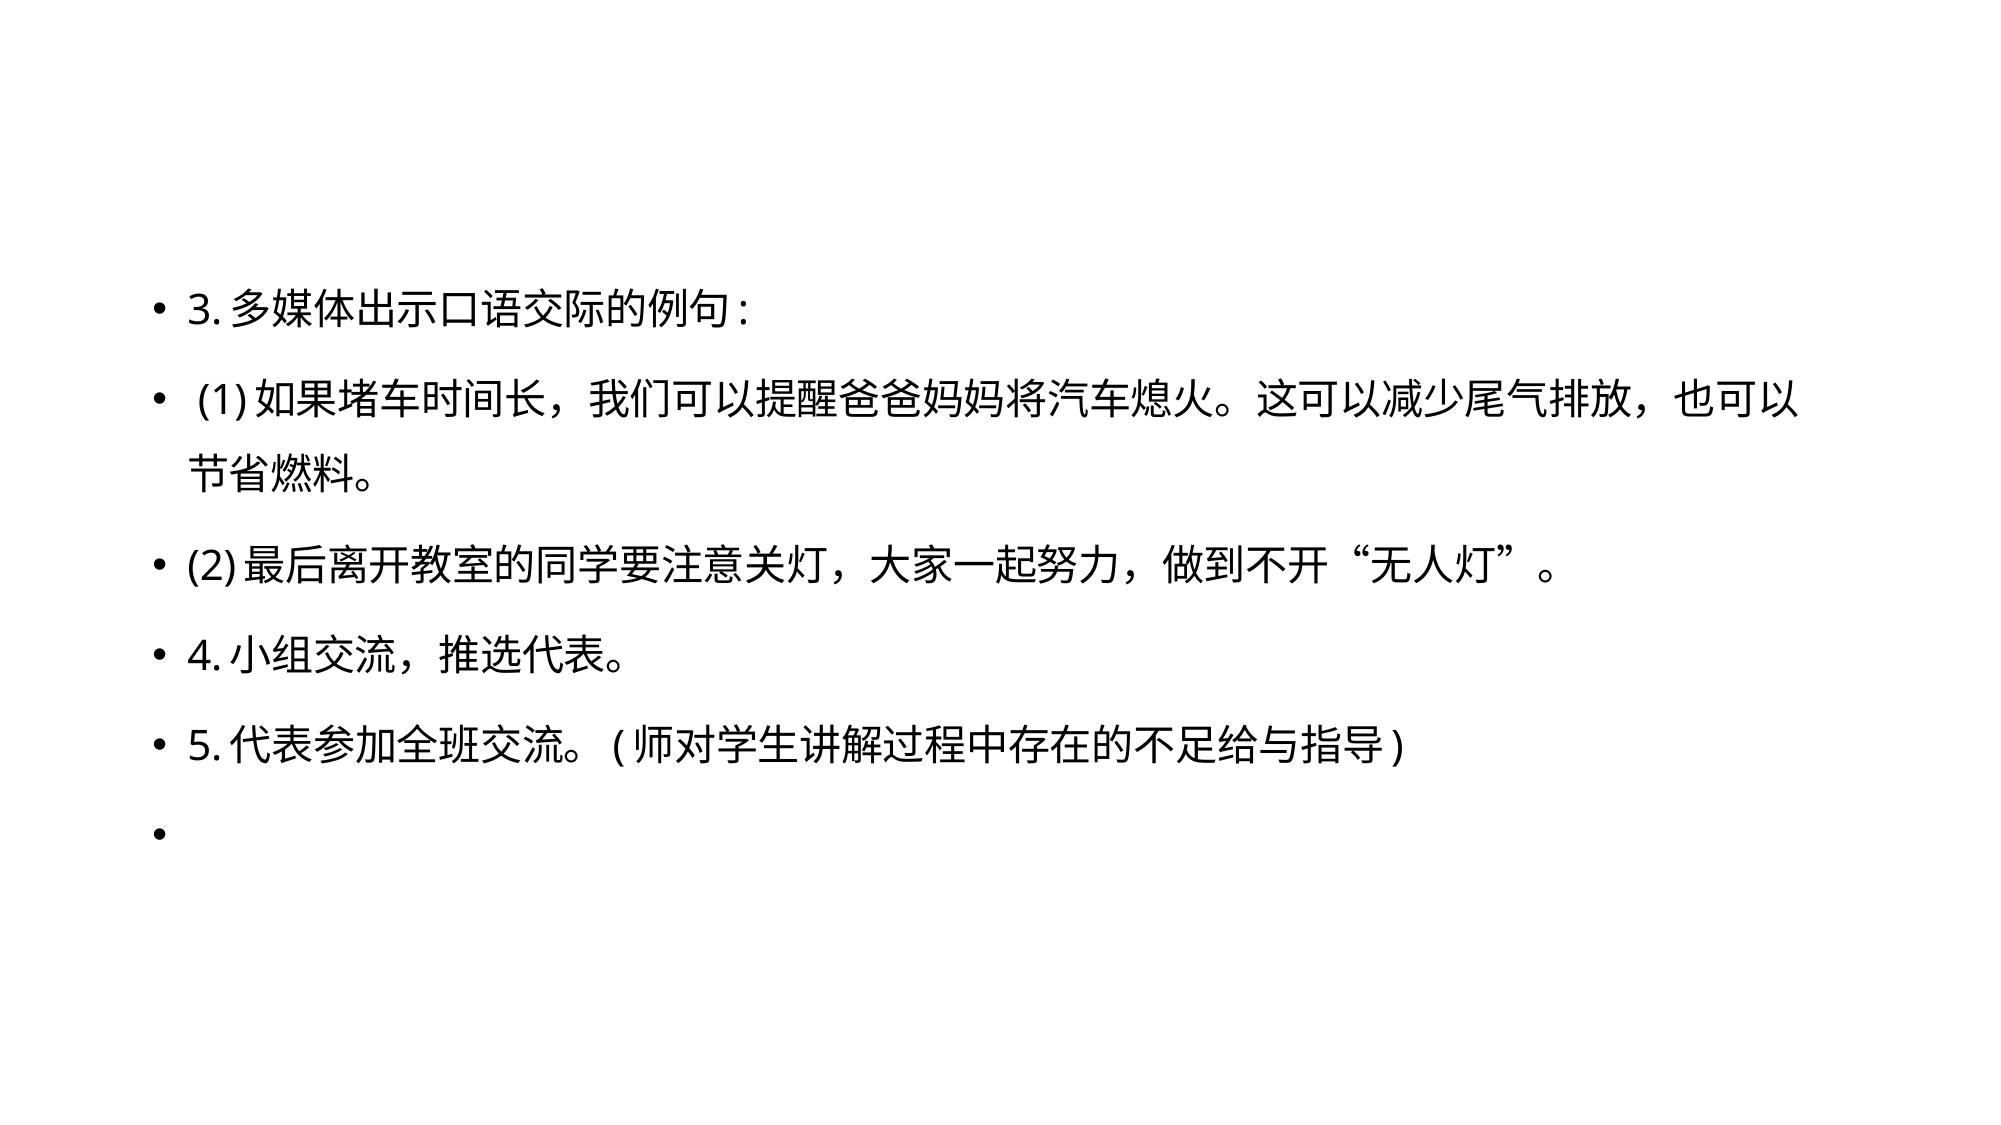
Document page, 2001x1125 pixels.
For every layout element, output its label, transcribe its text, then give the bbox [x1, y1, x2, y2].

list 3.多媒体出示口语交际的例句: (1)如果堵车时间长，我们可以提醒爸爸妈妈将汽车熄火。这可以减少尾气排放，也可以节省燃料。 (2)最后离开教室的同学要注意关灯，大家一起努力，做到不开“无人灯”。 4.小组交流，推选代表。 5.代表参加全班交流。(师对学生讲解过程中存在的不足给与指导) [137, 249, 1828, 876]
